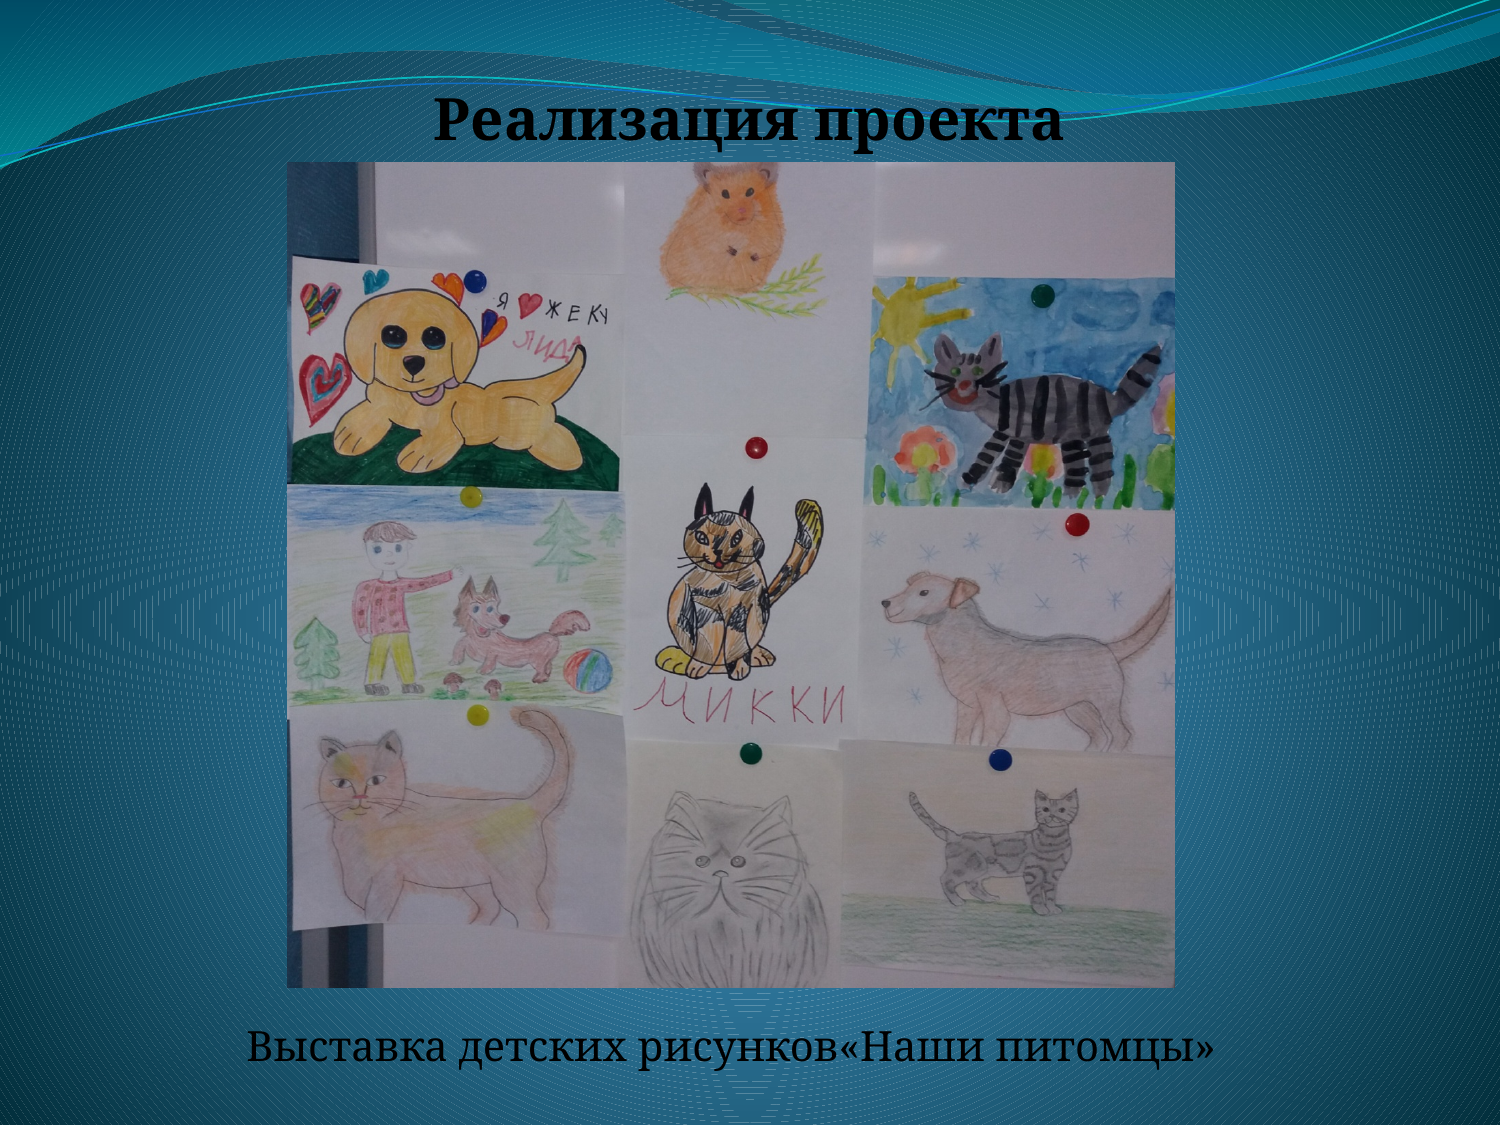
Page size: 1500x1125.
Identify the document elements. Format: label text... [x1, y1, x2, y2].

text_box Реализация проекта [37, 74, 1463, 255]
text_box Выставка детских рисунков«Наши питомцы» [124, 1012, 1338, 1078]
picture [287, 162, 1176, 988]
